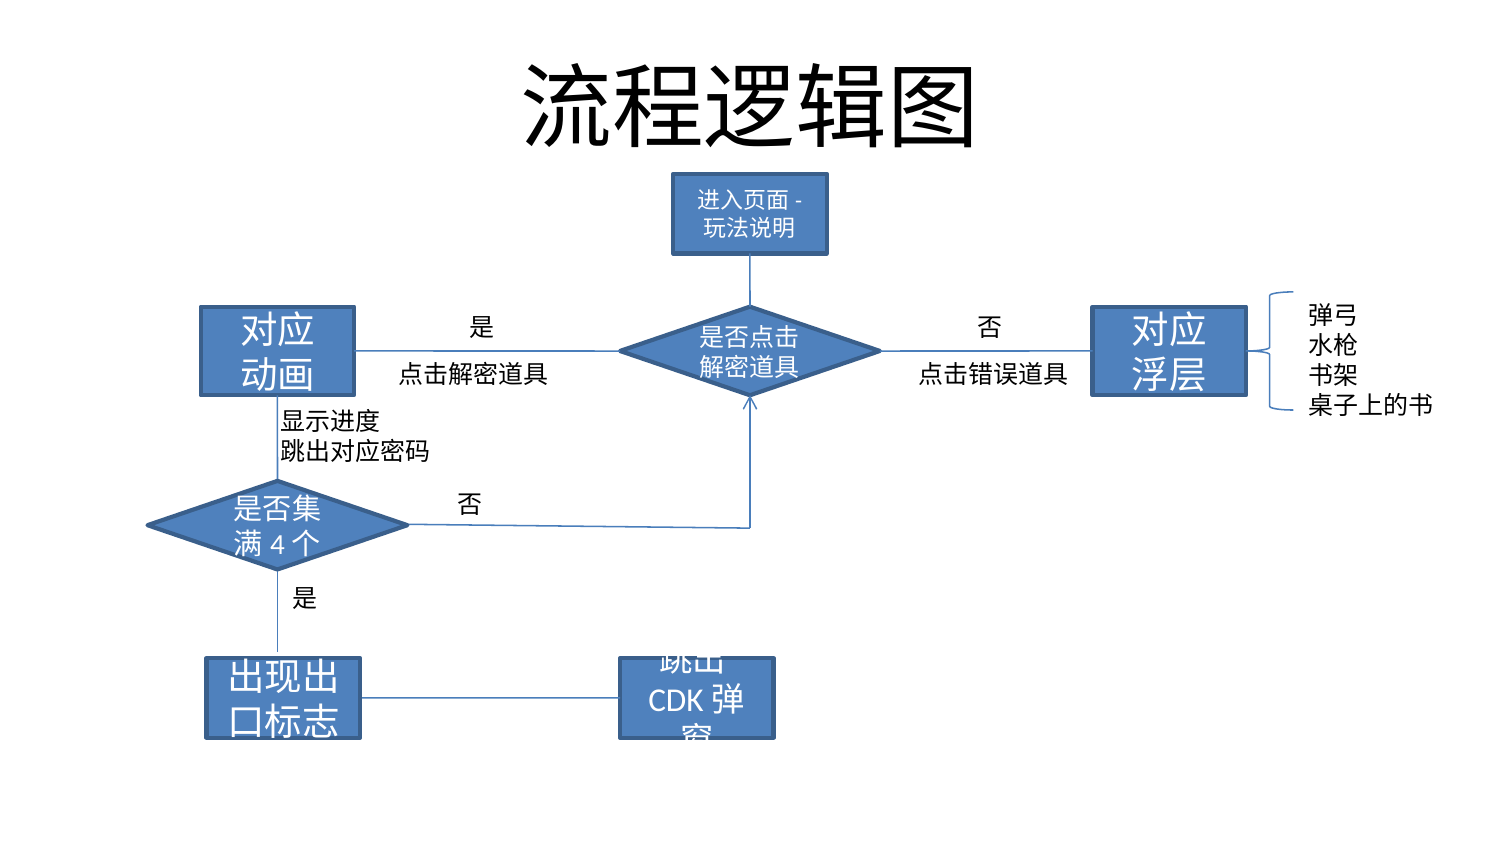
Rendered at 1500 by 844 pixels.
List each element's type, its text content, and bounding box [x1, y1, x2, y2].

text_box 出现出口标志 [204, 656, 362, 740]
text_box 是否集满4个 [145, 480, 405, 571]
text_box 显示进度 跳出对应密码 [265, 398, 275, 473]
text_box [1245, 291, 1293, 411]
text_box 跳出CDK弹窗 [618, 656, 776, 740]
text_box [354, 523, 745, 529]
text_box 显示进度 跳出对应密码 [280, 398, 455, 473]
text_box 否 [962, 303, 1034, 349]
text_box 对应 动画 [199, 305, 356, 397]
title 流程逻辑图 [75, 33, 1425, 175]
text_box 弹弓 水枪 书架 桌子上的书 [1293, 291, 1477, 427]
text_box 是 [454, 303, 526, 349]
text_box 进入页面- 玩法说明 [671, 172, 829, 256]
text_box 是否点击解密道具 [618, 305, 882, 397]
text_box 对应 浮层 [1090, 305, 1248, 397]
text_box 是 [282, 575, 467, 621]
text_box 否 [442, 480, 718, 522]
text_box 点击解密道具 [383, 359, 592, 396]
text_box 点击错误道具 [903, 352, 1093, 396]
